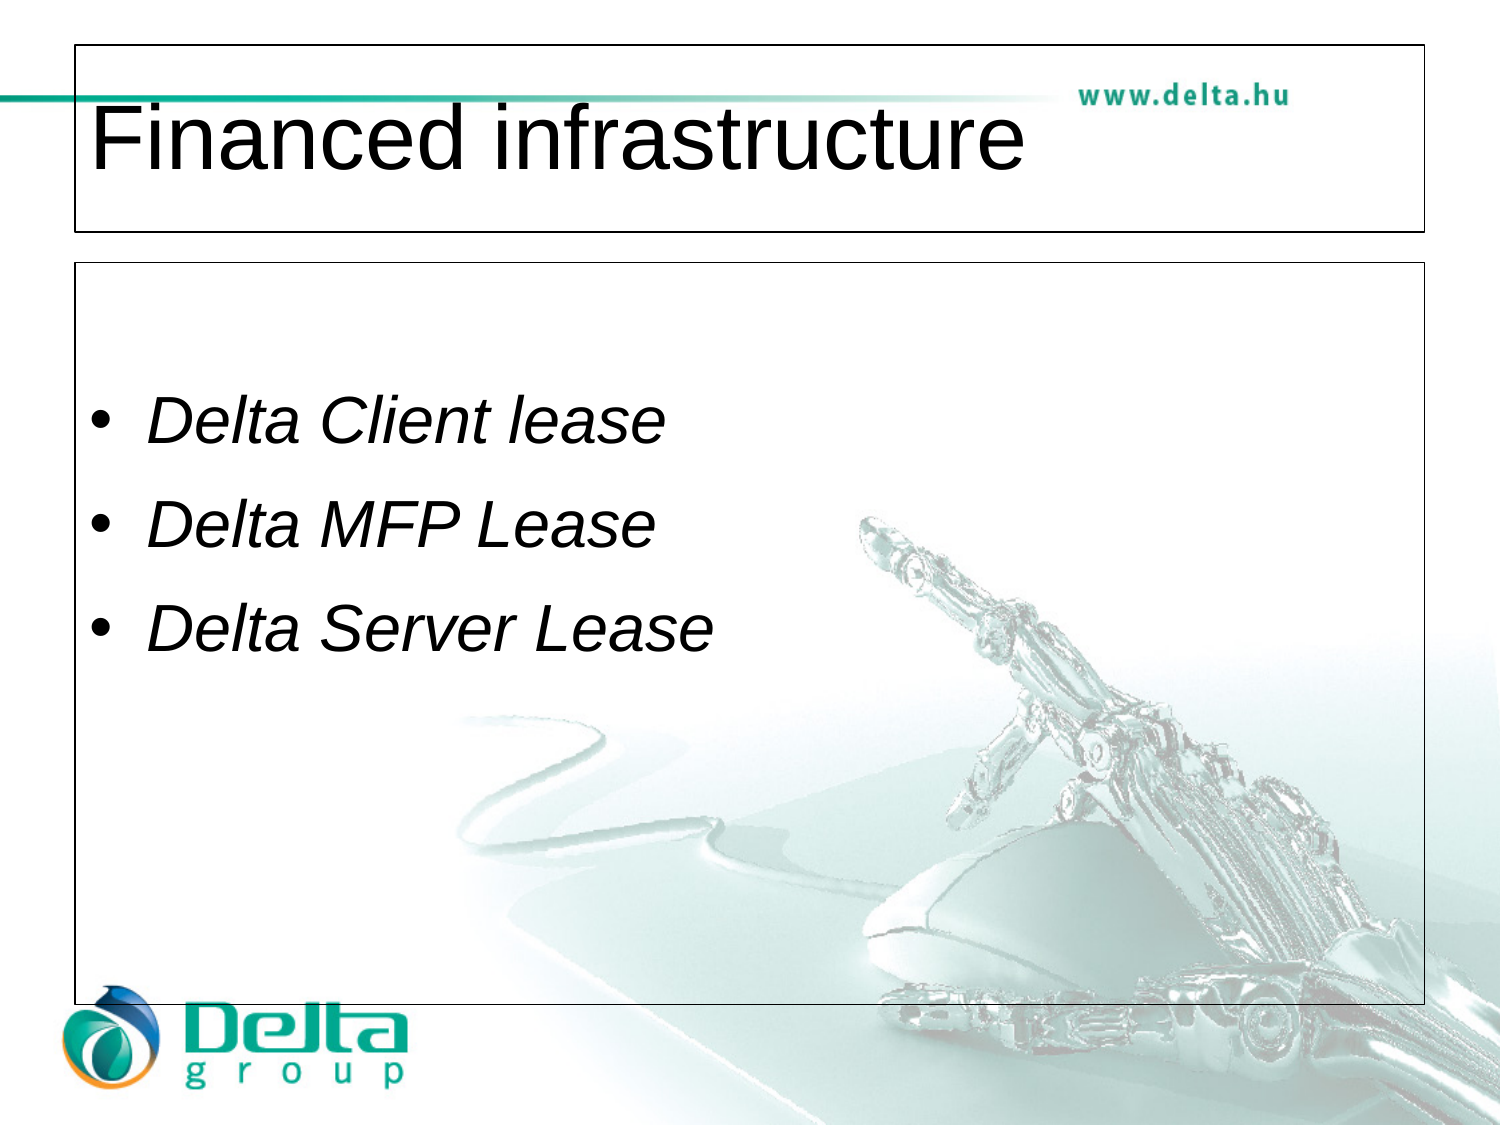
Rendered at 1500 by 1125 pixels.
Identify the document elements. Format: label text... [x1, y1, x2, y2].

list Delta Client lease Delta MFP Lease Delta Server Lease [74, 262, 1425, 1005]
picture [0, 0, 1500, 1125]
title Financed infrastructure [74, 44, 1425, 233]
